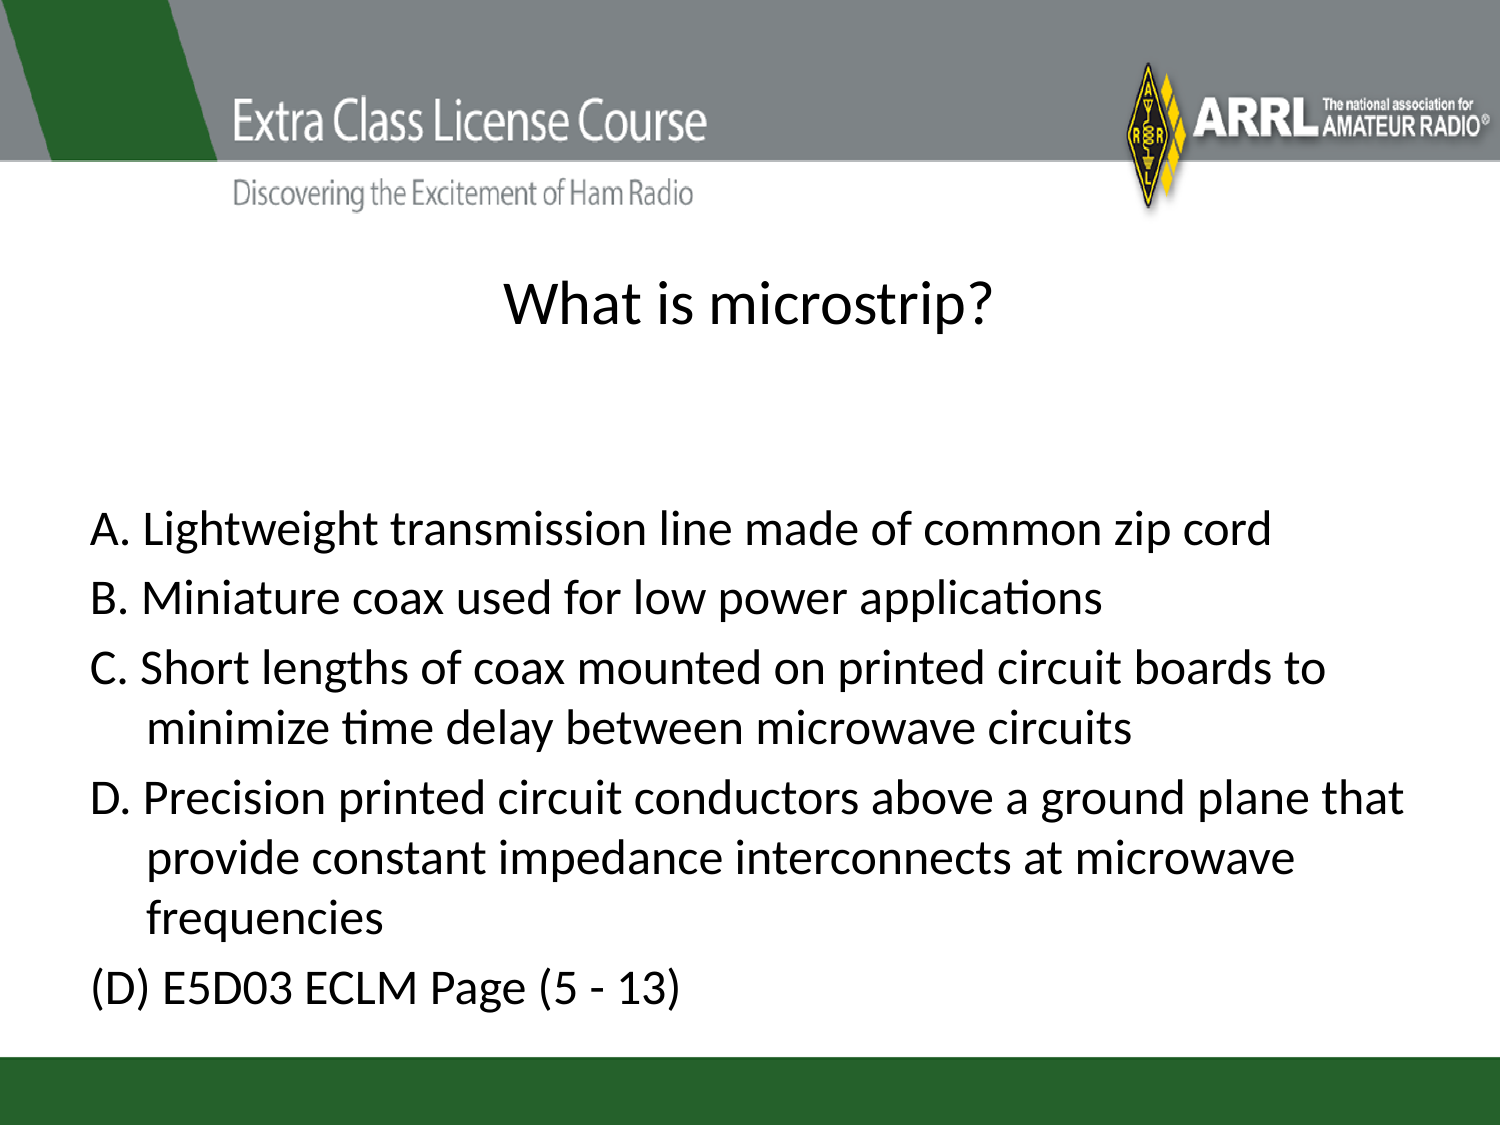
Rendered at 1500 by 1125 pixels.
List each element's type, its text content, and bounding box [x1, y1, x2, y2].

title What is microstrip? [75, 254, 1425, 435]
picture [0, 0, 1500, 1125]
list A. Lightweight transmission line made of common zip cord B. Miniature coax used for low power applications C. Short lengths of coax mounted on printed circuit boards to minimize time delay between microwave circuits D. Precision printed circuit conductors above a ground plane that provide constant impedance interconnects at microwave frequencies (D) E5D03 ECLM Page (5 - 13) [75, 487, 1425, 1005]
